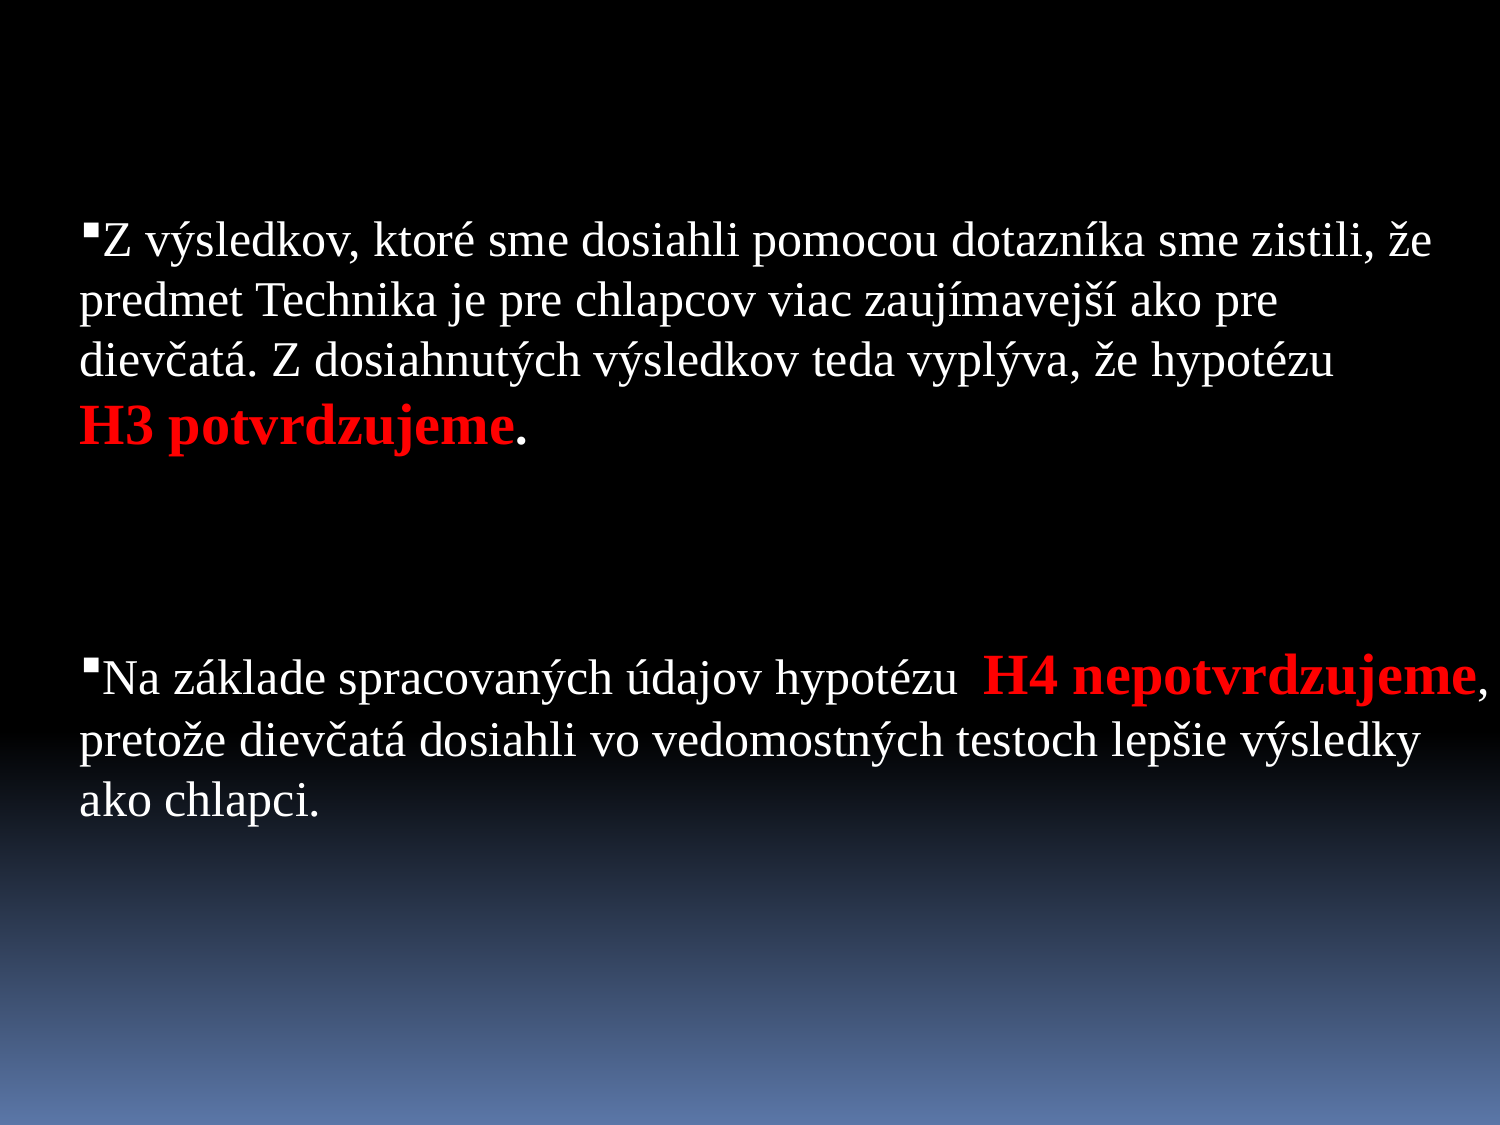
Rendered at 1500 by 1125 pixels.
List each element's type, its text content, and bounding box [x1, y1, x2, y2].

text_box Z výsledkov, ktoré sme dosiahli pomocou dotazníka sme zistili, že predmet Technika je pre chlapcov viac zaujímavejší ako pre dievčatá. Z dosiahnutých výsledkov teda vyplýva, že hypotézu H3 potvrdzujeme. Na základe spracovaných údajov hypotézu H4 nepotvrdzujeme, pretože dievčatá dosiahli vo vedomostných testoch lepšie výsledky ako chlapci. [64, 199, 1500, 834]
